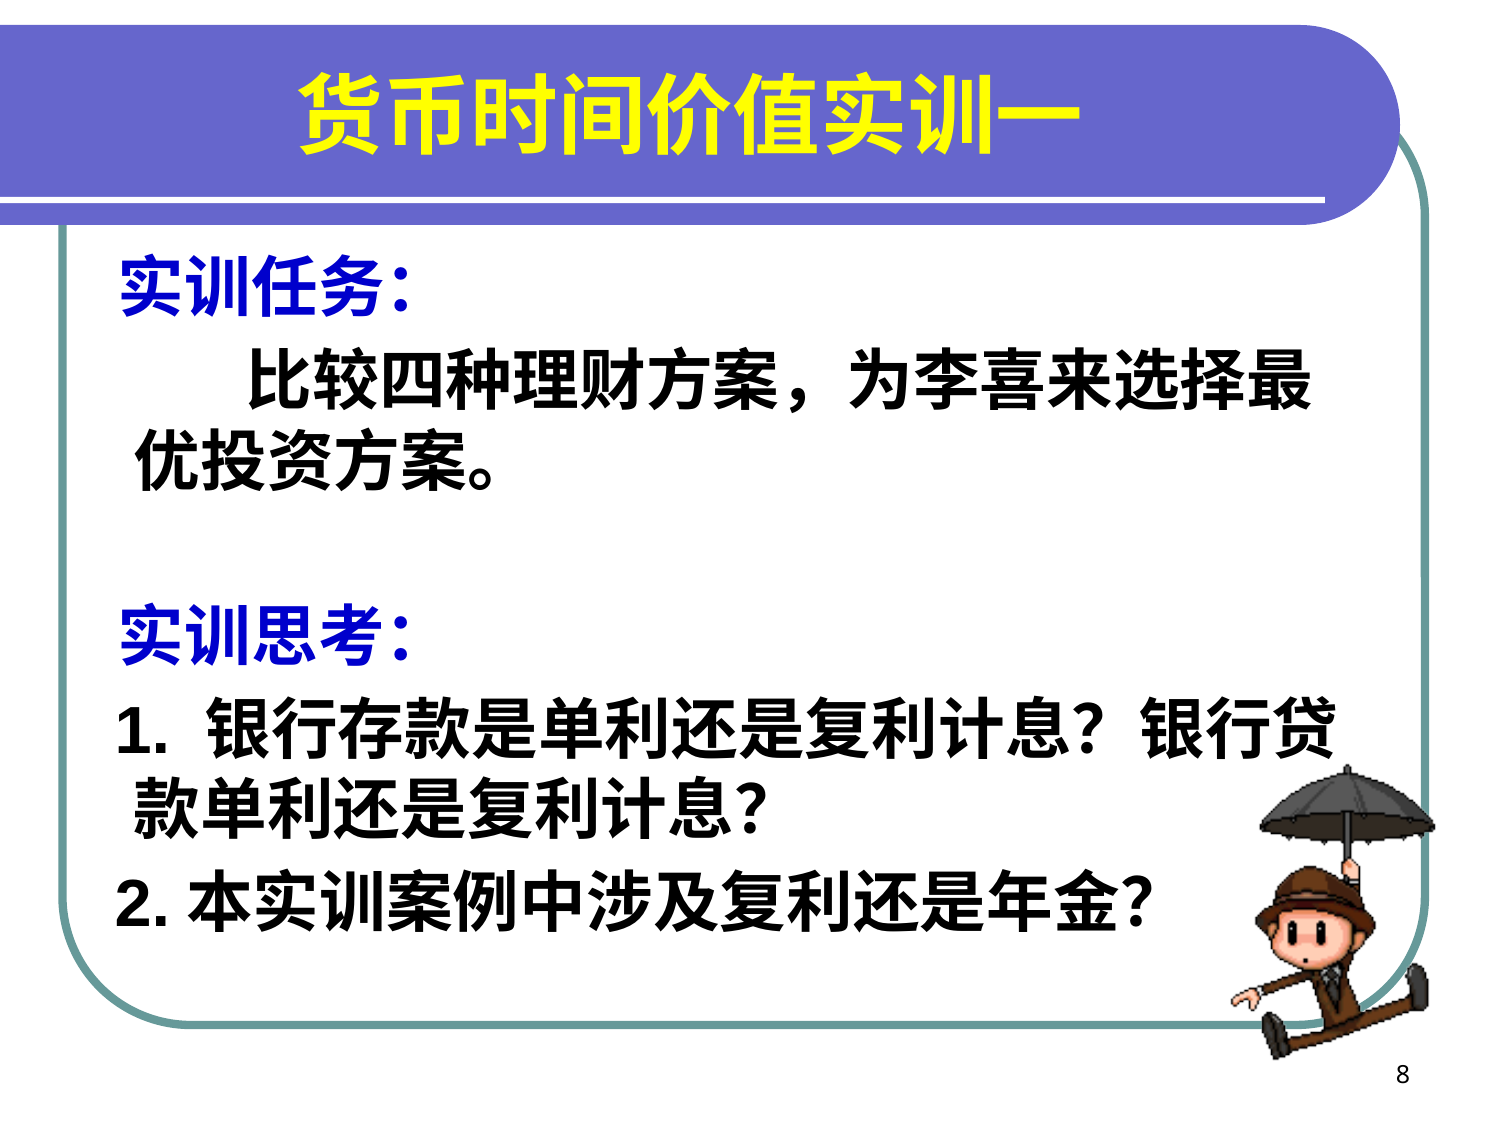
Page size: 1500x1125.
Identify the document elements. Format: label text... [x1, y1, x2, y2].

title 货币时间价值实训一 [31, 37, 1348, 188]
slide_number 8 [1074, 1024, 1426, 1101]
picture [1173, 749, 1500, 1074]
list 实训任务： 比较四种理财方案，为李喜来选择最优投资方案。 实训思考： 1. 银行存款是单利还是复利计息？银行贷款单利还是复利计息？ 2.本实训案例中涉及复利还是年金？ [62, 237, 1388, 976]
